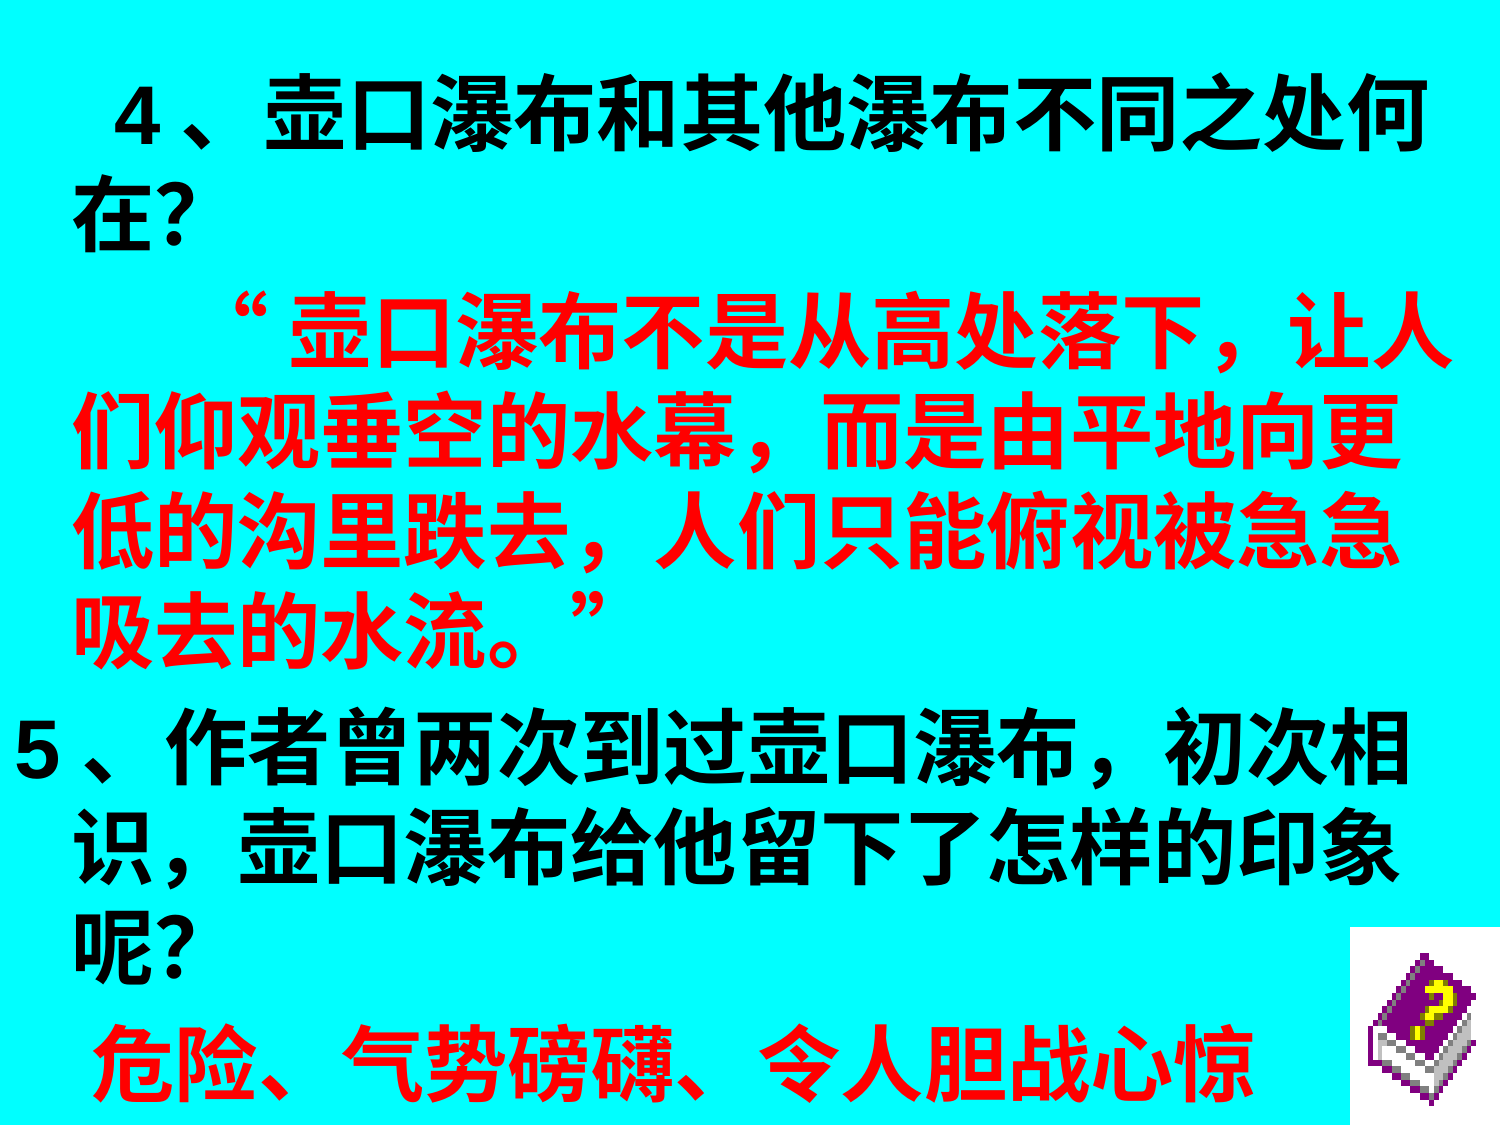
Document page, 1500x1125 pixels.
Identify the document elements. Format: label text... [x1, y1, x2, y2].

list 4、壶口瀑布和其他瀑布不同之处何在？ “壶口瀑布不是从高处落下，让人们仰观垂空的水幕，而是由平地向更低的沟里跌去，人们只能俯视被急急吸去的水流。” 5、作者曾两次到过壶口瀑布，初次相识，壶口瀑布给他留下了怎样的印象呢？ 危险、气势磅礴、令人胆战心惊 [0, 44, 1500, 1125]
picture [1349, 927, 1500, 1125]
